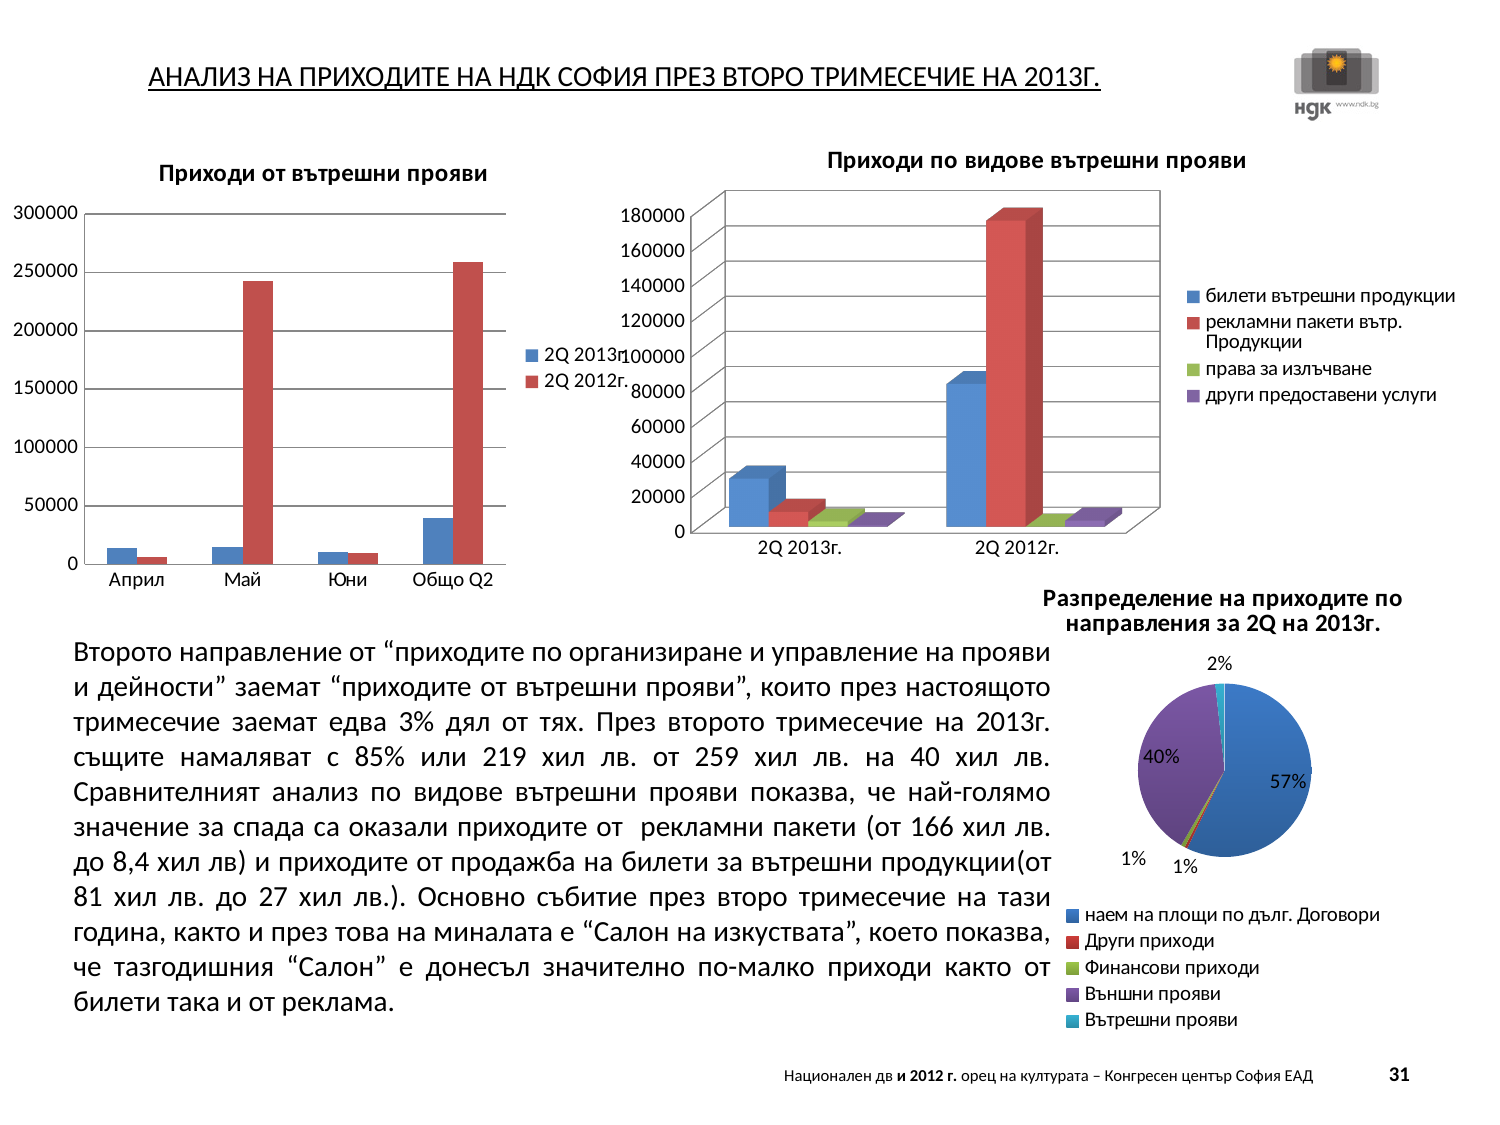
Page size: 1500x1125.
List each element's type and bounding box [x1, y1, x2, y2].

picture [1274, 37, 1397, 124]
chart [0, 124, 1500, 1038]
text_box [75, 49, 1175, 137]
text_box [58, 624, 899, 1025]
text_box [599, 1042, 1425, 1103]
